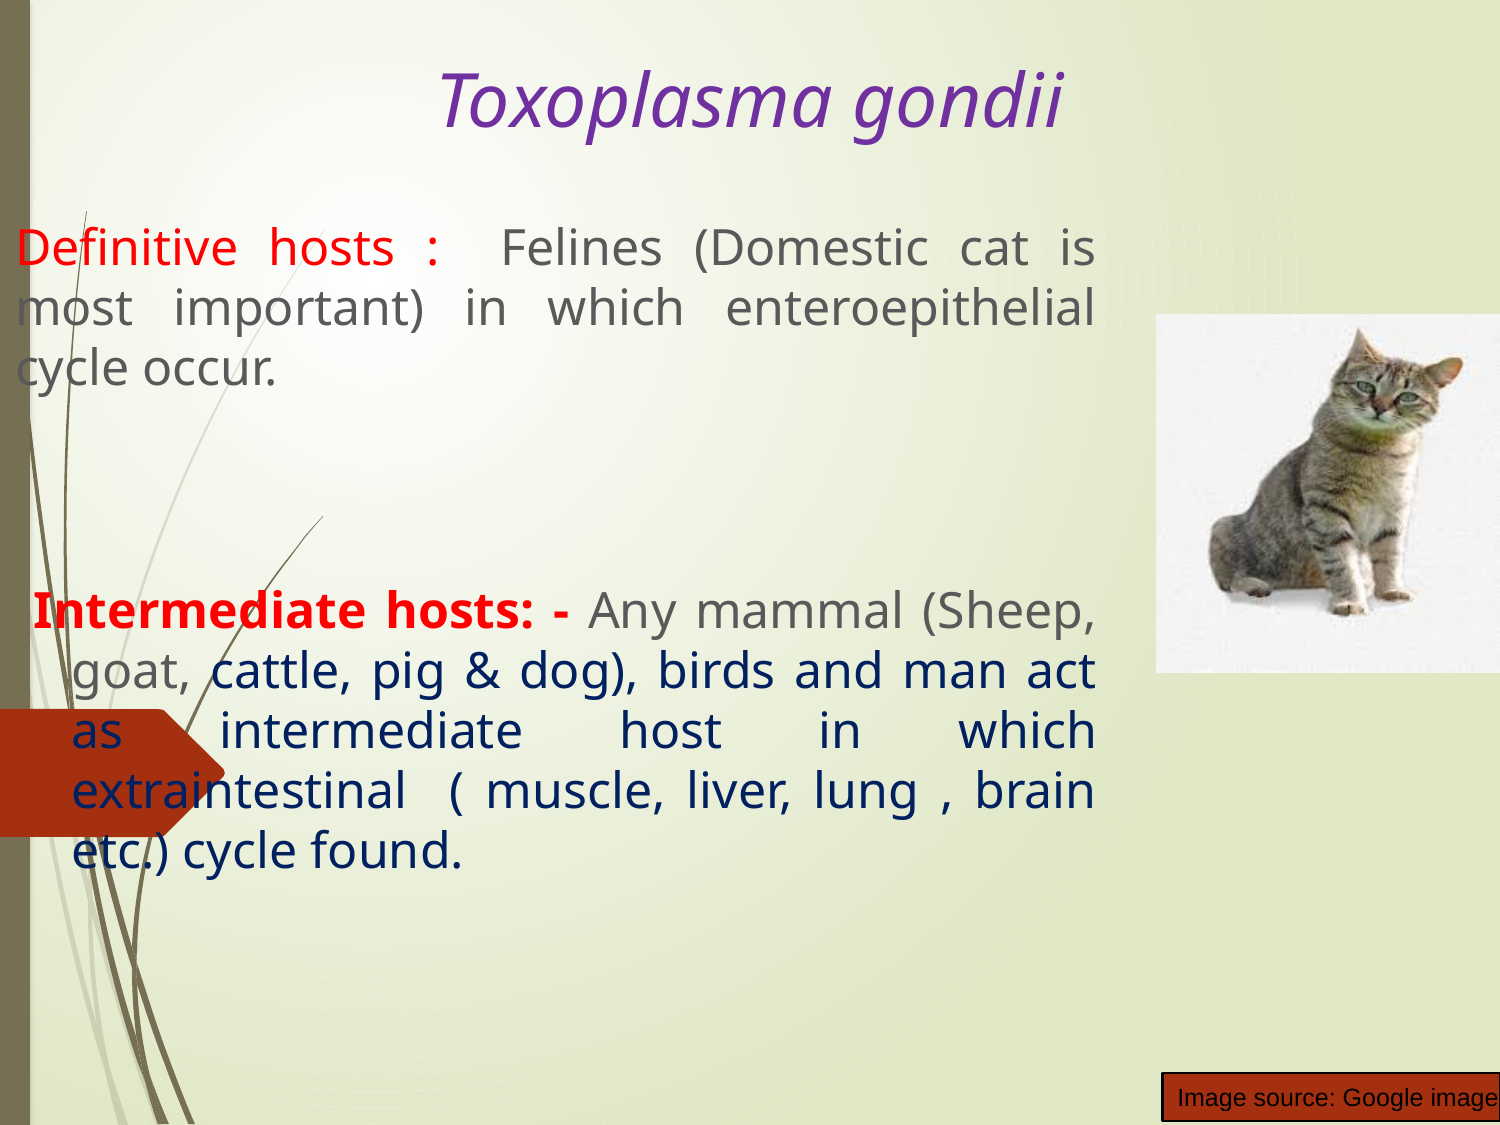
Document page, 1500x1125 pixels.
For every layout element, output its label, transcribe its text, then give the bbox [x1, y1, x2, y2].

picture [1155, 314, 1500, 673]
title Toxoplasma gondii [0, 0, 1500, 150]
subtitle Definitive hosts : Felines (Domestic cat is most important) in which enteroepithelial cycle occur. Intermediate hosts: - Any mammal (Sheep, goat, cattle, pig & dog), birds and man act as intermediate host in which extraintestinal ( muscle, liver, lung , brain etc.) cycle found. [0, 208, 1113, 1125]
text_box Image source: Google image [1162, 1072, 1500, 1121]
